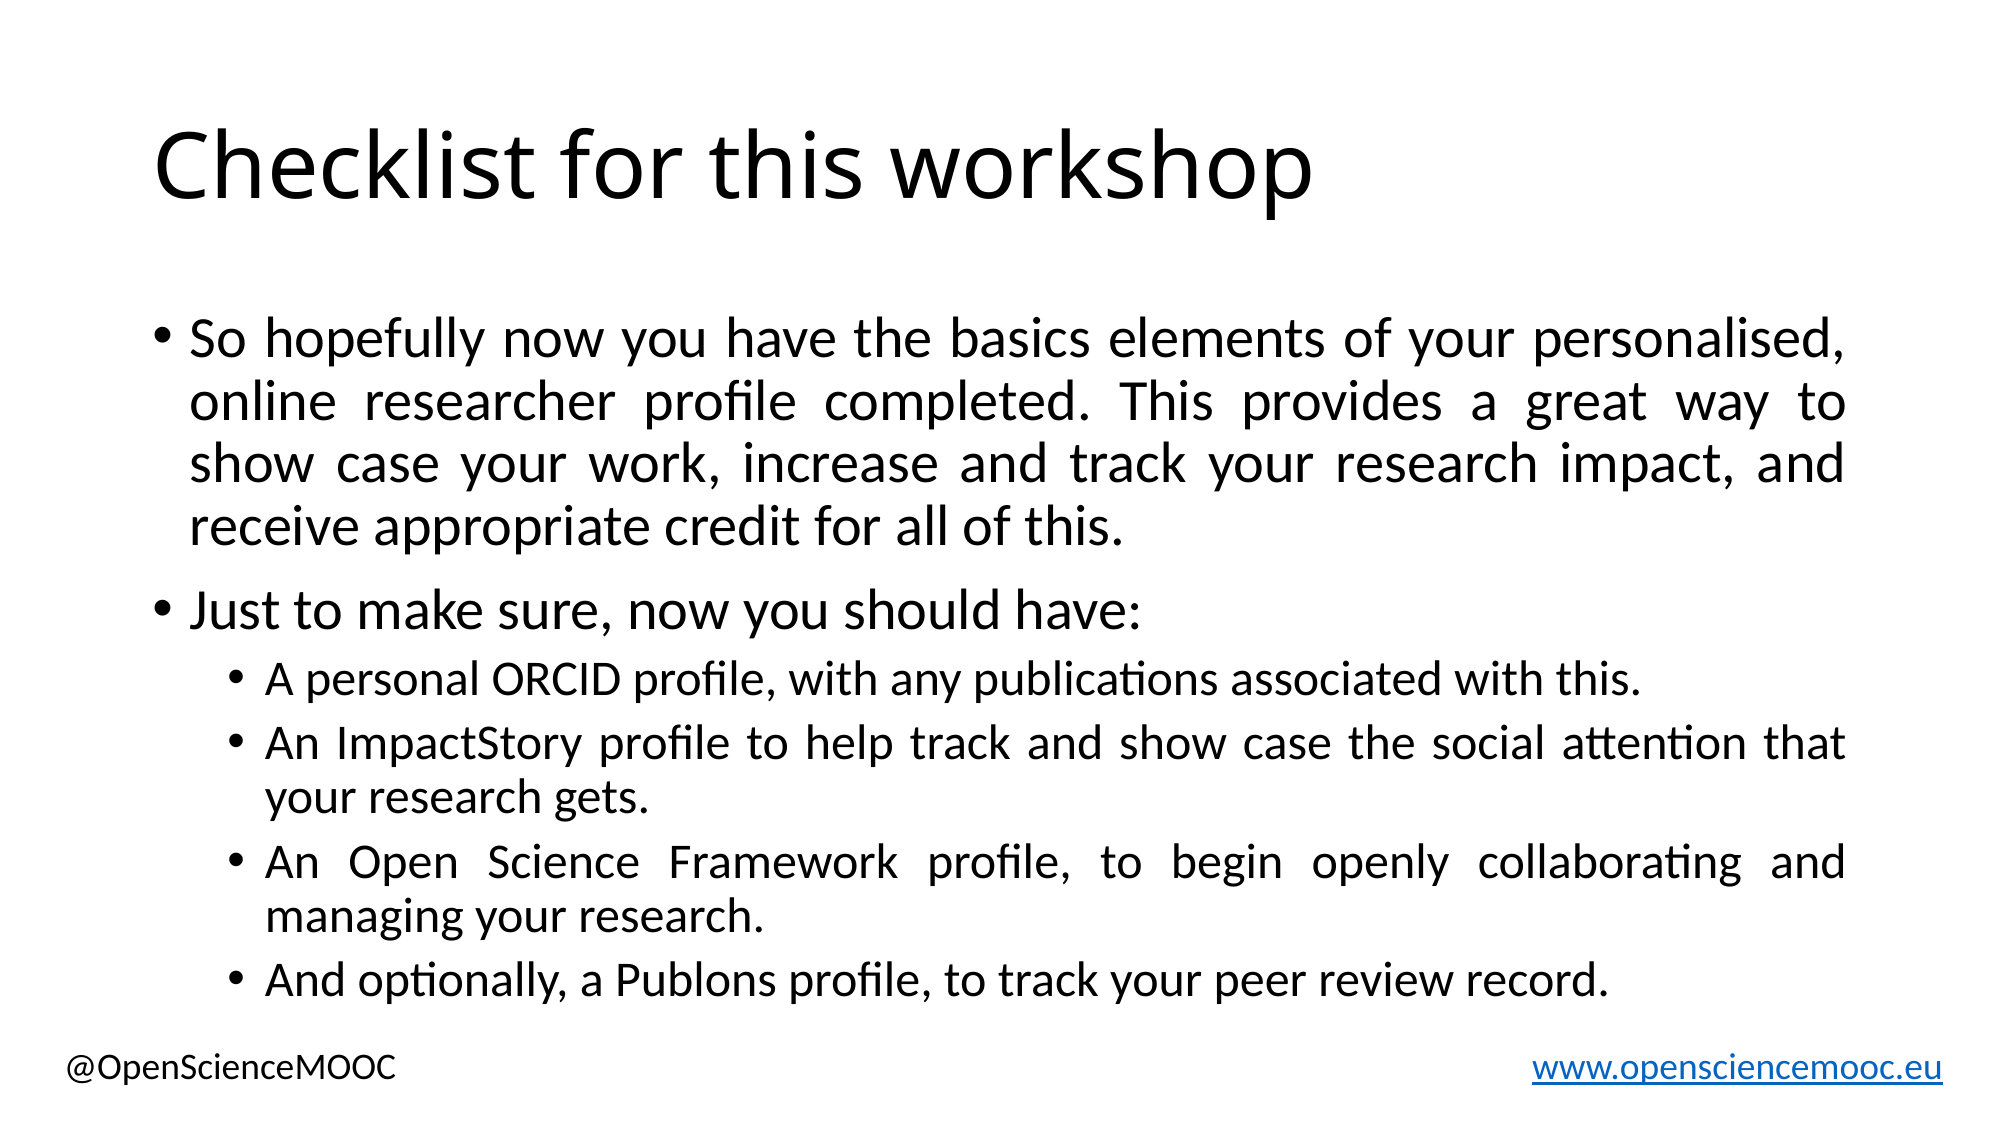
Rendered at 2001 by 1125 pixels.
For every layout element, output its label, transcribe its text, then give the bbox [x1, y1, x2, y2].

text_box www.opensciencemooc.eu [1517, 1034, 1959, 1095]
title Checklist for this workshop [137, 59, 1863, 278]
text_box @OpenScienceMOOC [49, 1034, 412, 1095]
list So hopefully now you have the basics elements of your personalised, online researcher profile completed. This provides a great way to show case your work, increase and track your research impact, and receive appropriate credit for all of this. Just to make sure, now you should have: A personal ORCID profile, with any publications associated with this. An ImpactStory profile to help track and show case the social attention that your research gets. An Open Science Framework profile, to begin openly collaborating and managing your research. And optionally, a Publons profile, to track your peer review record. [137, 299, 1863, 1066]
